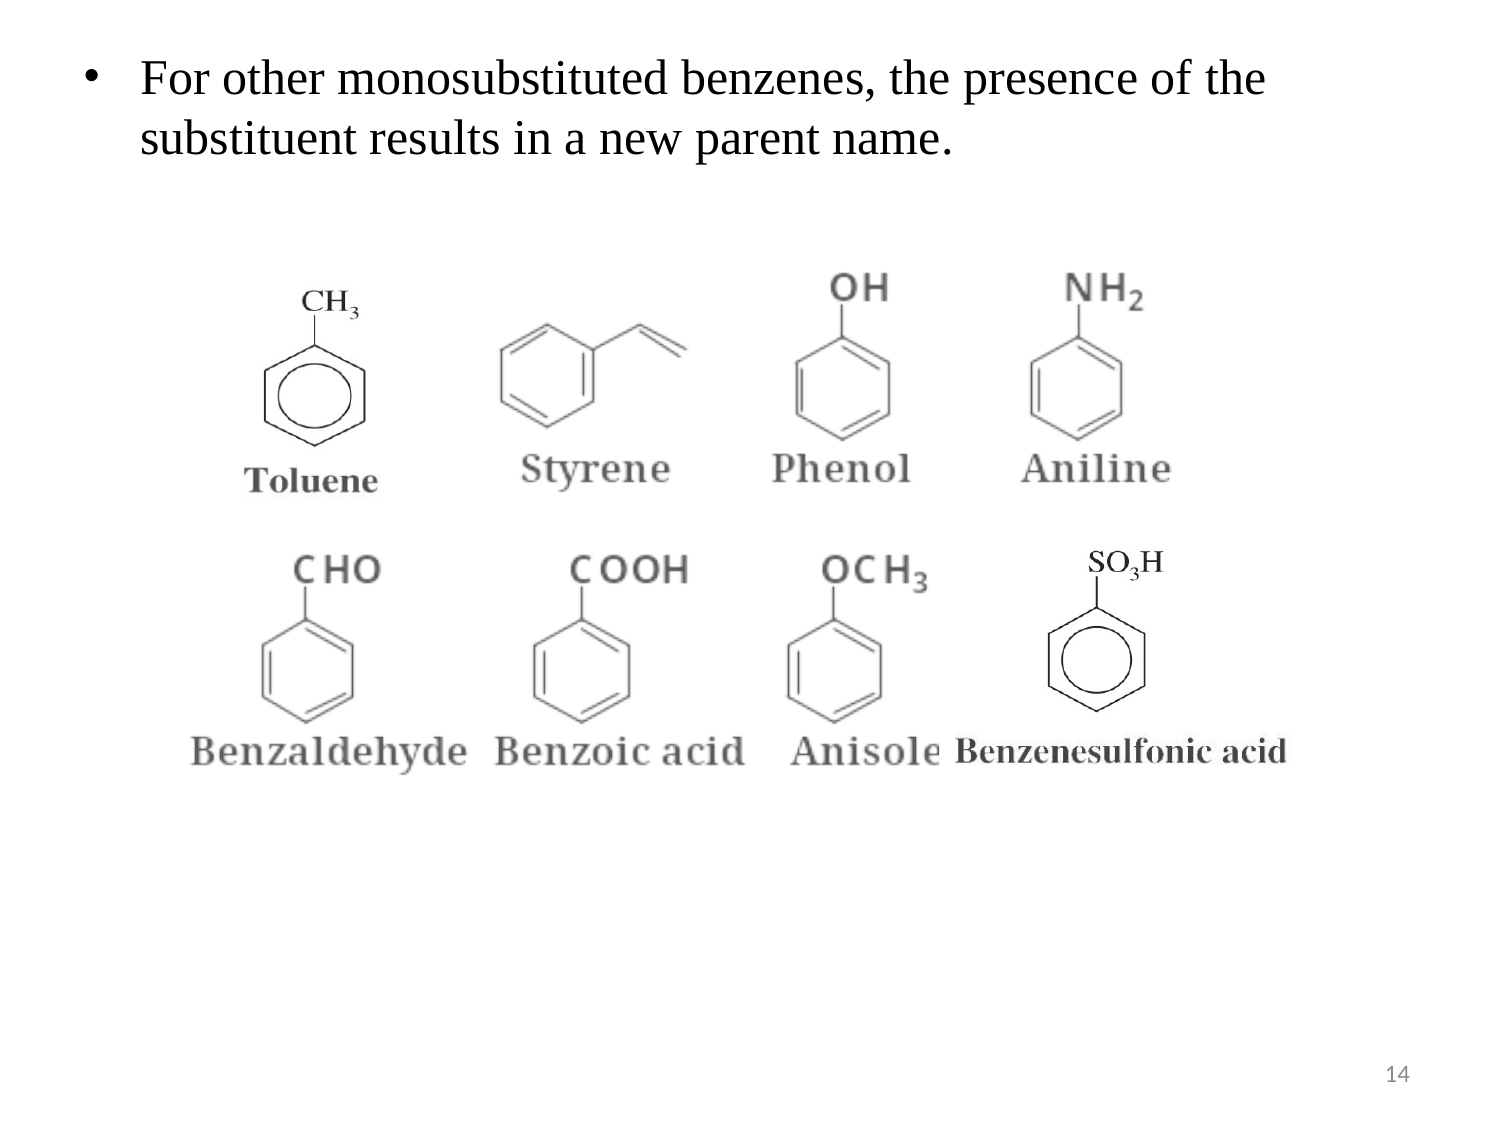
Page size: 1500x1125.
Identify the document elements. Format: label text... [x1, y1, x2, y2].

slide_number 14 [1074, 1042, 1425, 1103]
text_box For other monosubstituted benzenes, the presence of the substituent results in a new parent name. [0, 37, 1378, 173]
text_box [178, 254, 1331, 783]
